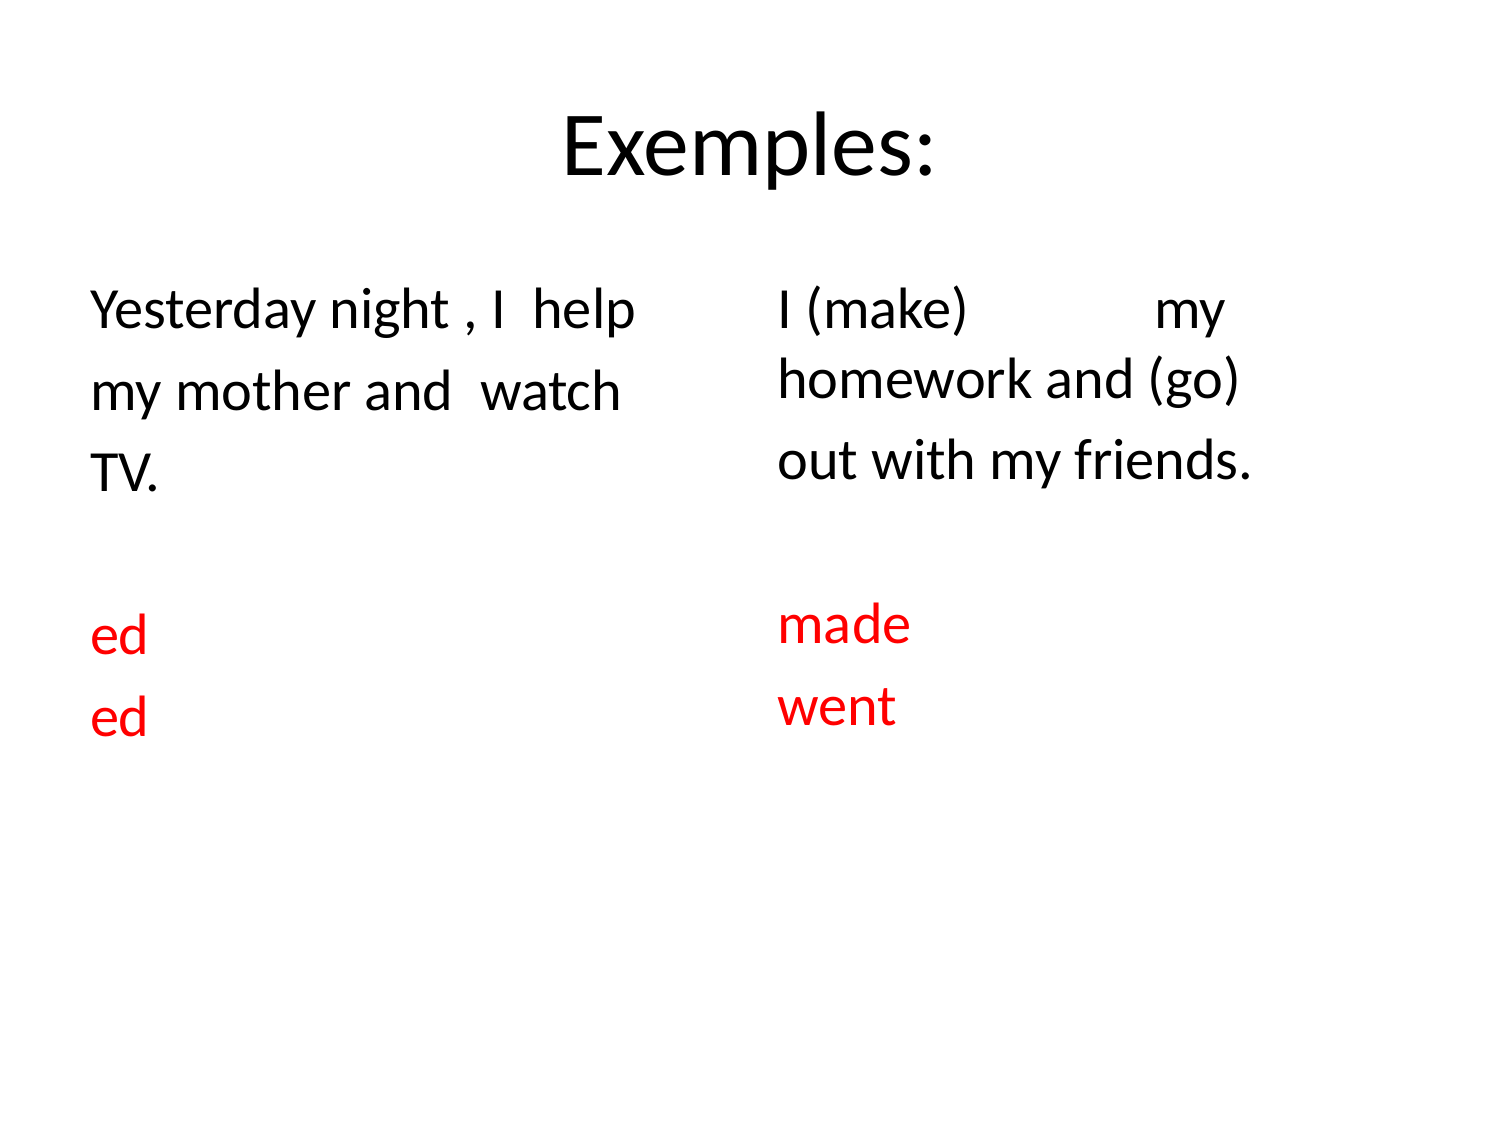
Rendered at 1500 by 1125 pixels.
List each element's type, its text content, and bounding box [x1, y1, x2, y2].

list Yesterday night , I help my mother and watch TV. ed ed [75, 262, 738, 1005]
title Exemples: [75, 45, 1425, 233]
list I (make) my homework and (go) out with my friends. made went [762, 262, 1425, 1005]
